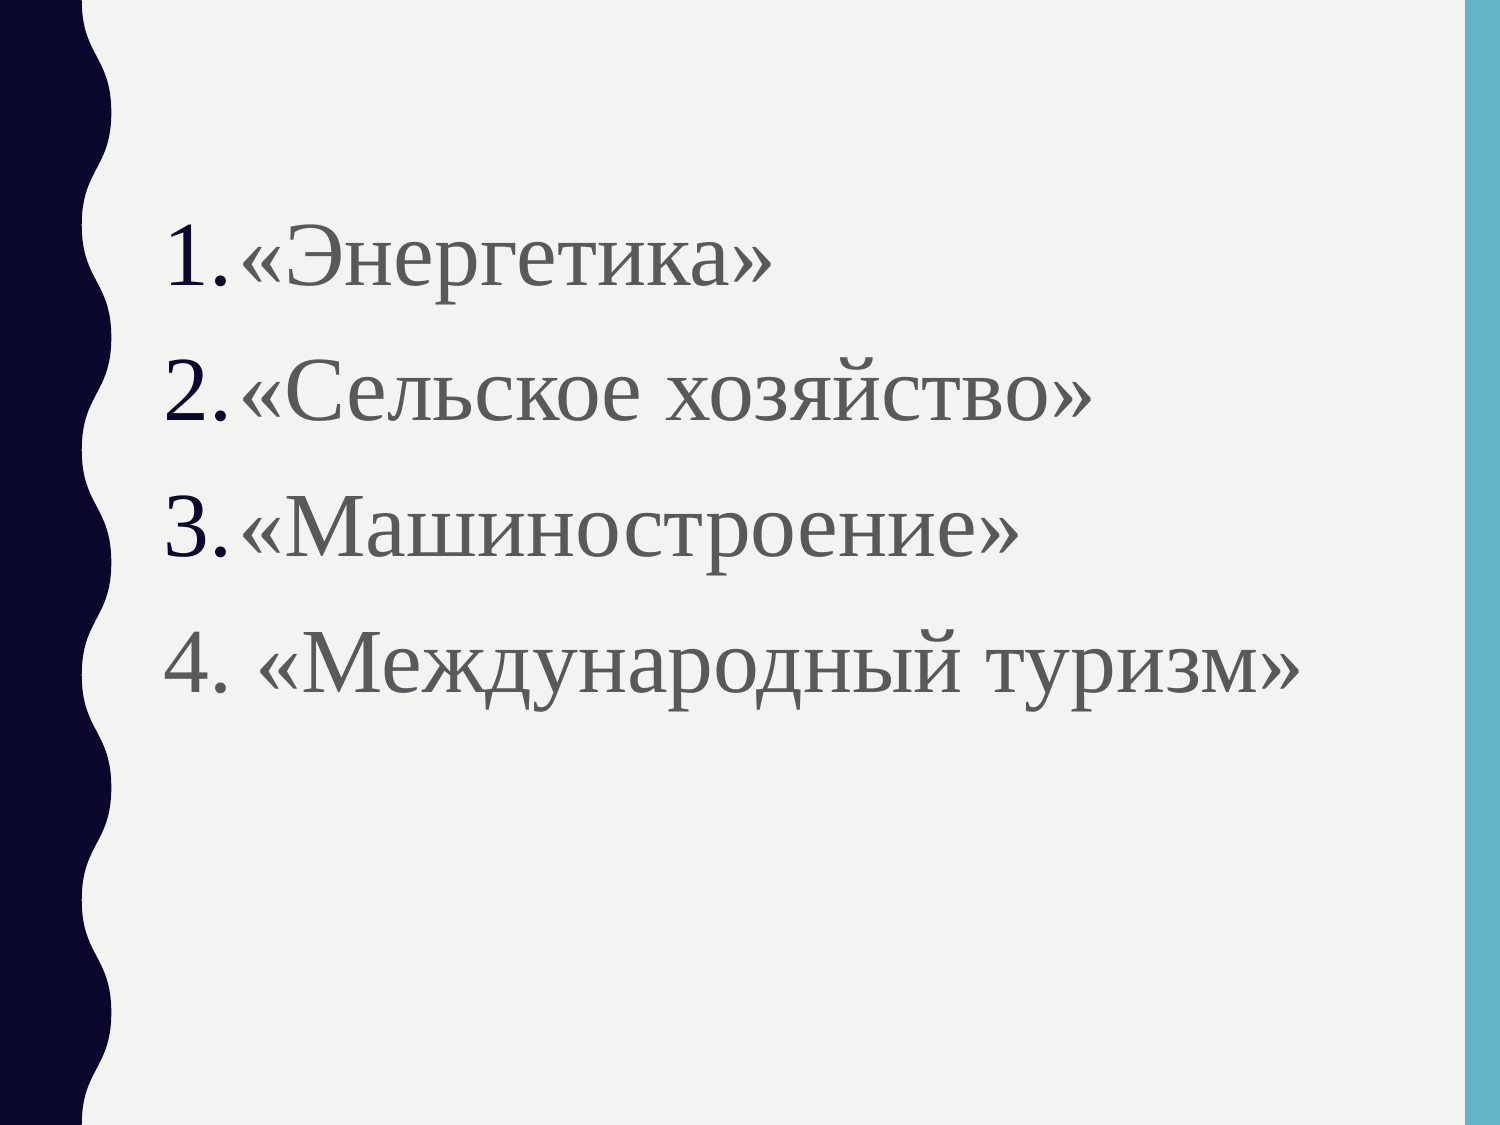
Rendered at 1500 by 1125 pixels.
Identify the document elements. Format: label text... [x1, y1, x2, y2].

list «Энергетика» «Сельское хозяйство» «Машиностроение» 4. «Международный туризм» [148, 174, 1407, 965]
